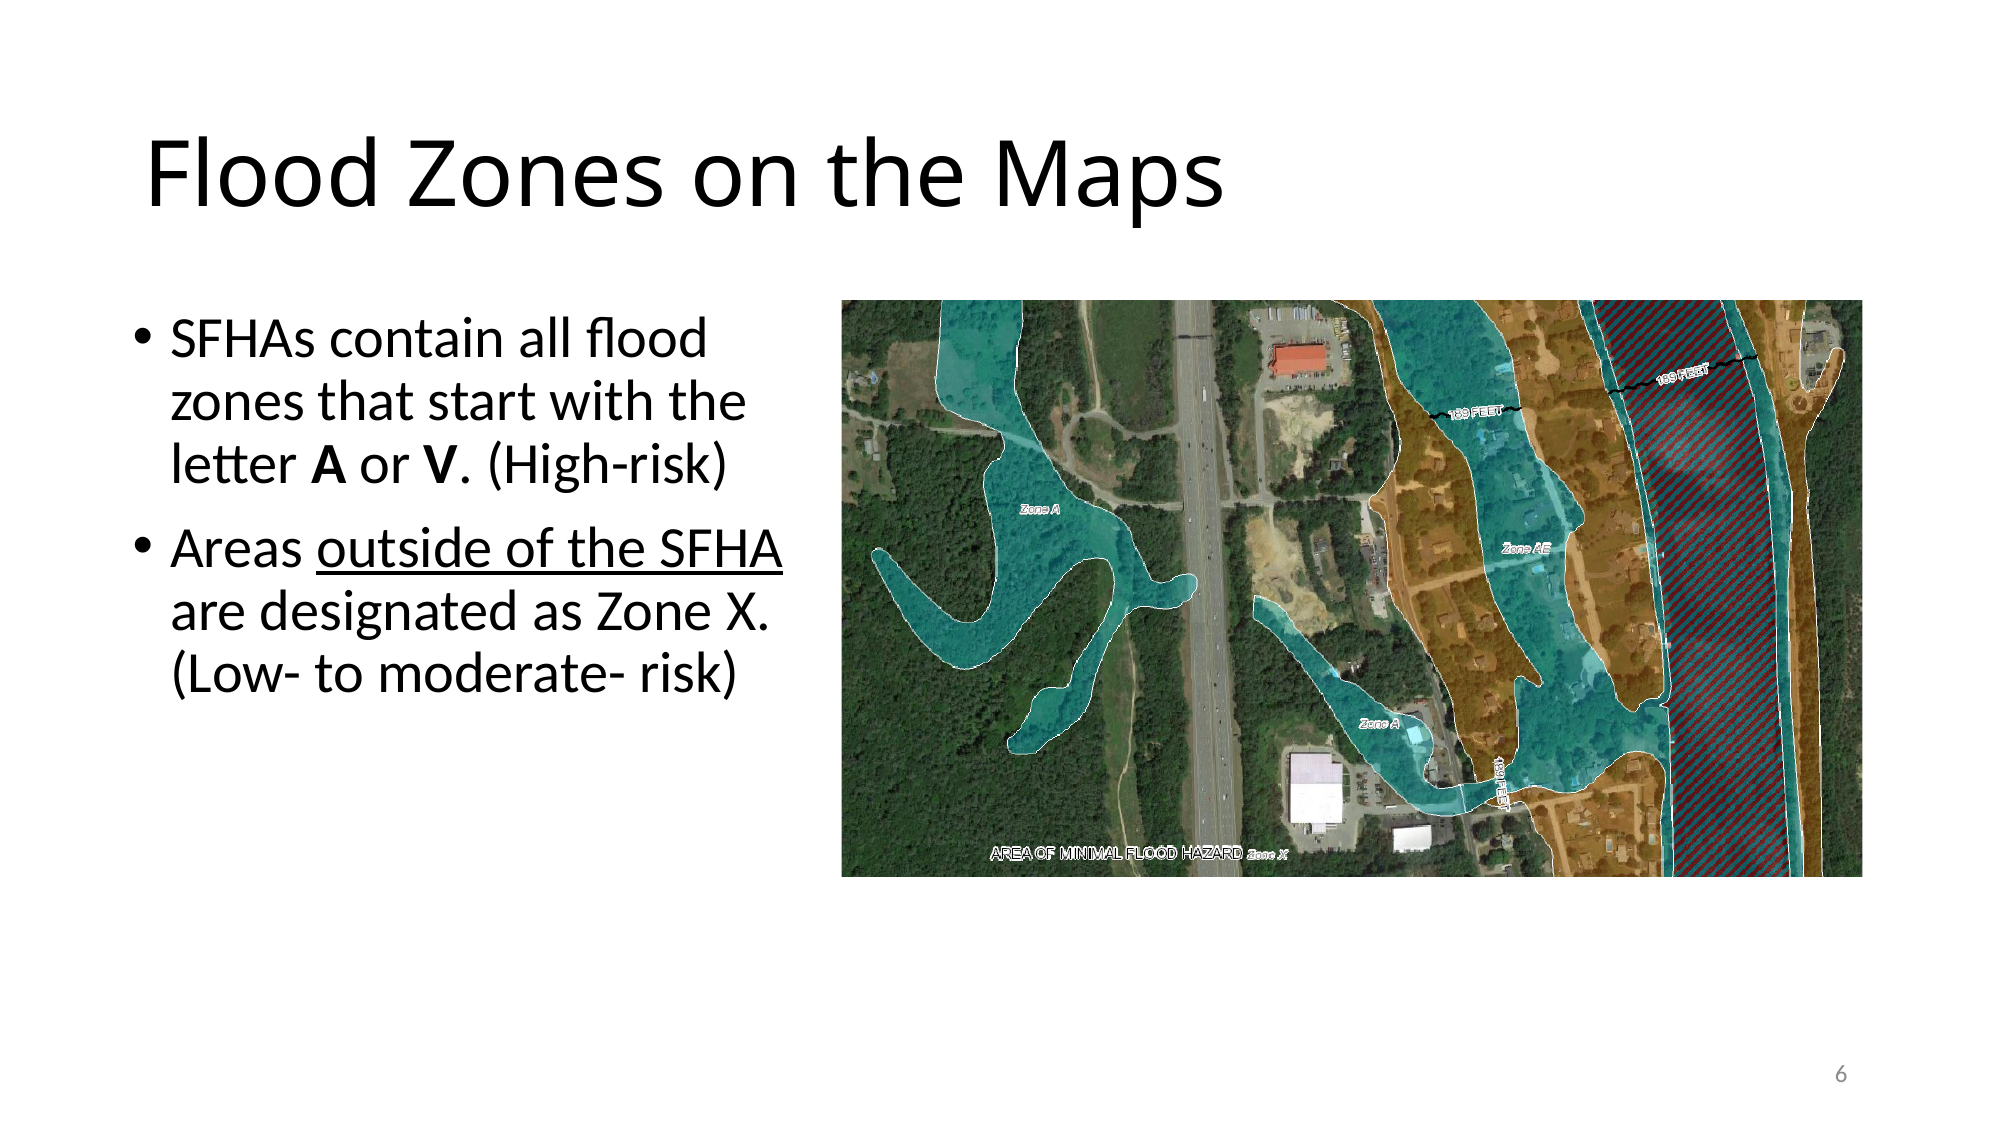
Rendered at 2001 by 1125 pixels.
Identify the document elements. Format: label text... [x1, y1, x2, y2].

slide_number 6 [1412, 1042, 1863, 1103]
picture [841, 299, 1863, 877]
title Flood Zones on the Maps [129, 83, 1632, 271]
list SFHAs contain all flood zones that start with the letter A or V. (High-risk) Areas outside of the SFHA are designated as Zone X. (Low- to moderate- risk) [117, 299, 815, 1088]
